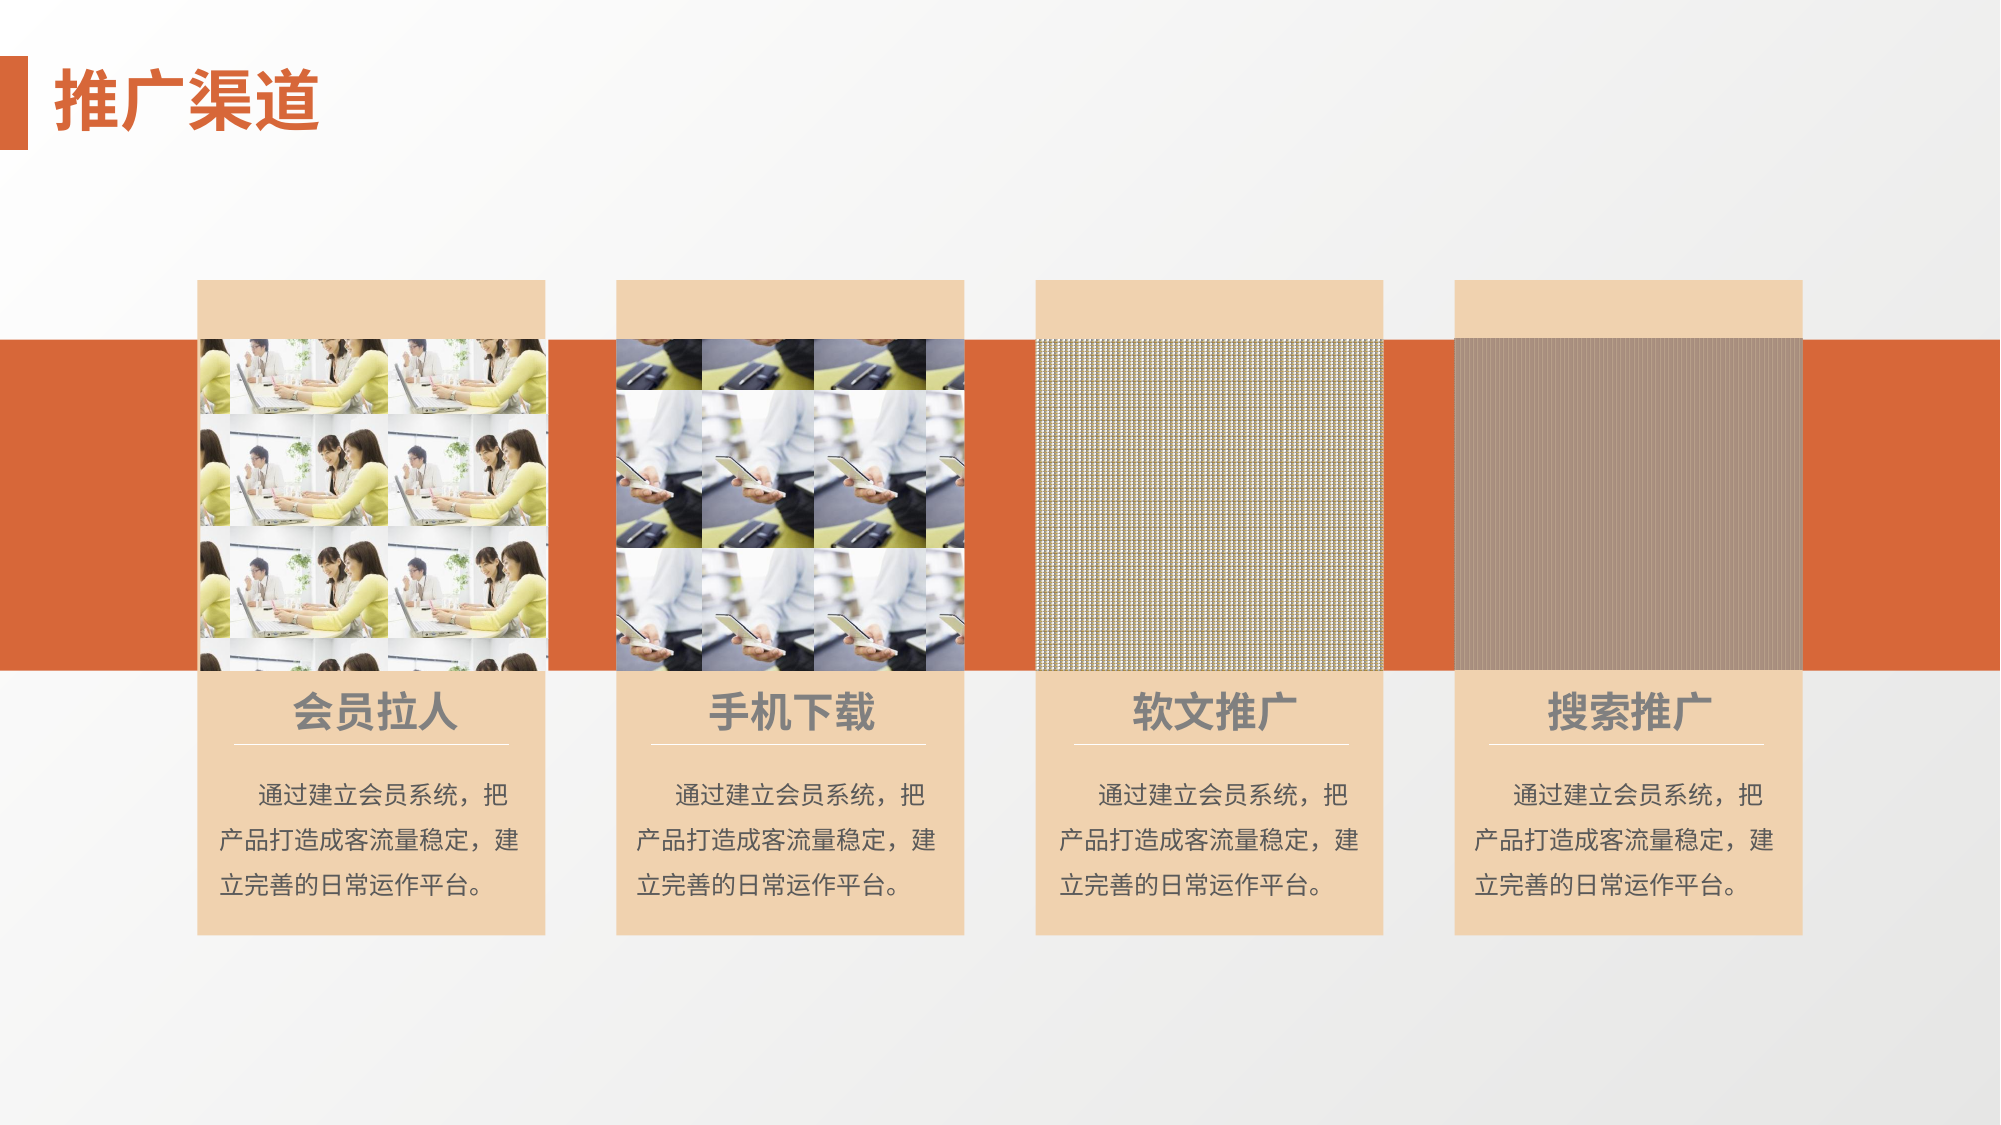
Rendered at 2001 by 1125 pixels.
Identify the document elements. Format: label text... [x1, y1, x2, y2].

text_box [0, 55, 29, 151]
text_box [197, 280, 1803, 936]
text_box 推广渠道 [3, 51, 372, 147]
text_box [1803, 339, 2000, 672]
text_box [0, 339, 197, 672]
